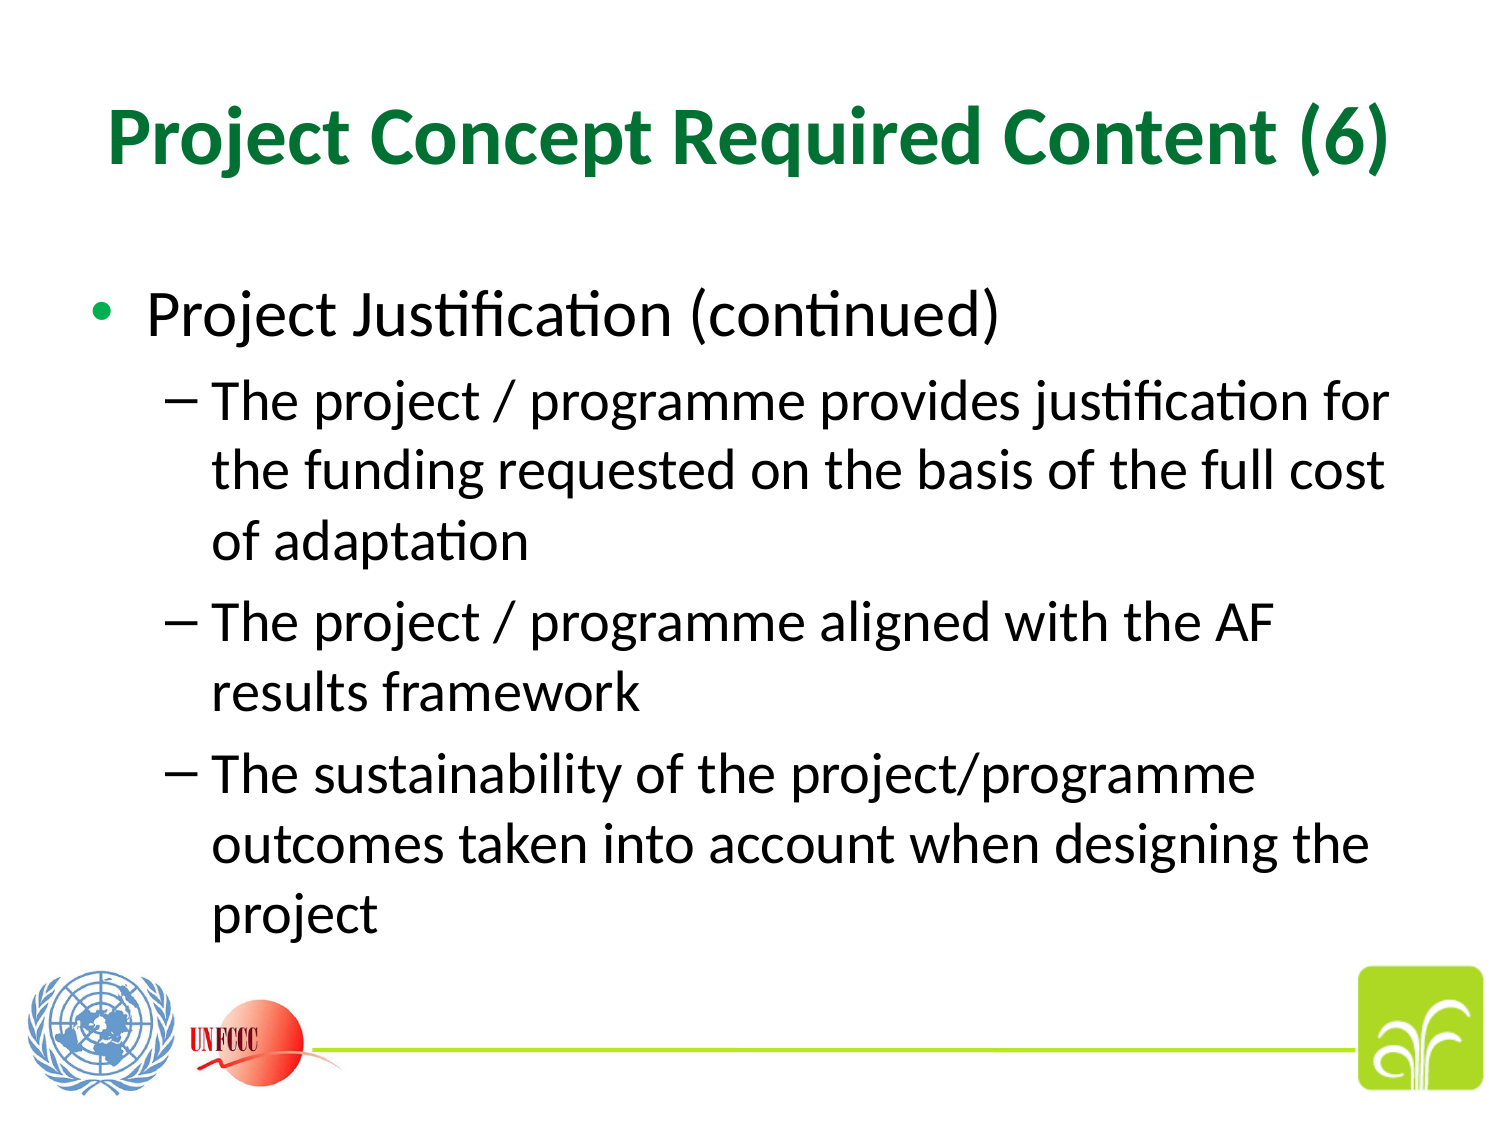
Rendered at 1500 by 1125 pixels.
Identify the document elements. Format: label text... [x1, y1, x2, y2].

picture [1324, 948, 1500, 1105]
picture [24, 962, 351, 1106]
list Project Justification (continued) The project / programme provides justification for the funding requested on the basis of the full cost of adaptation The project / programme aligned with the AF results framework The sustainability of the project/programme outcomes taken into account when designing the project [74, 262, 1426, 1006]
title Project Concept Required Content (6) [74, 37, 1426, 226]
